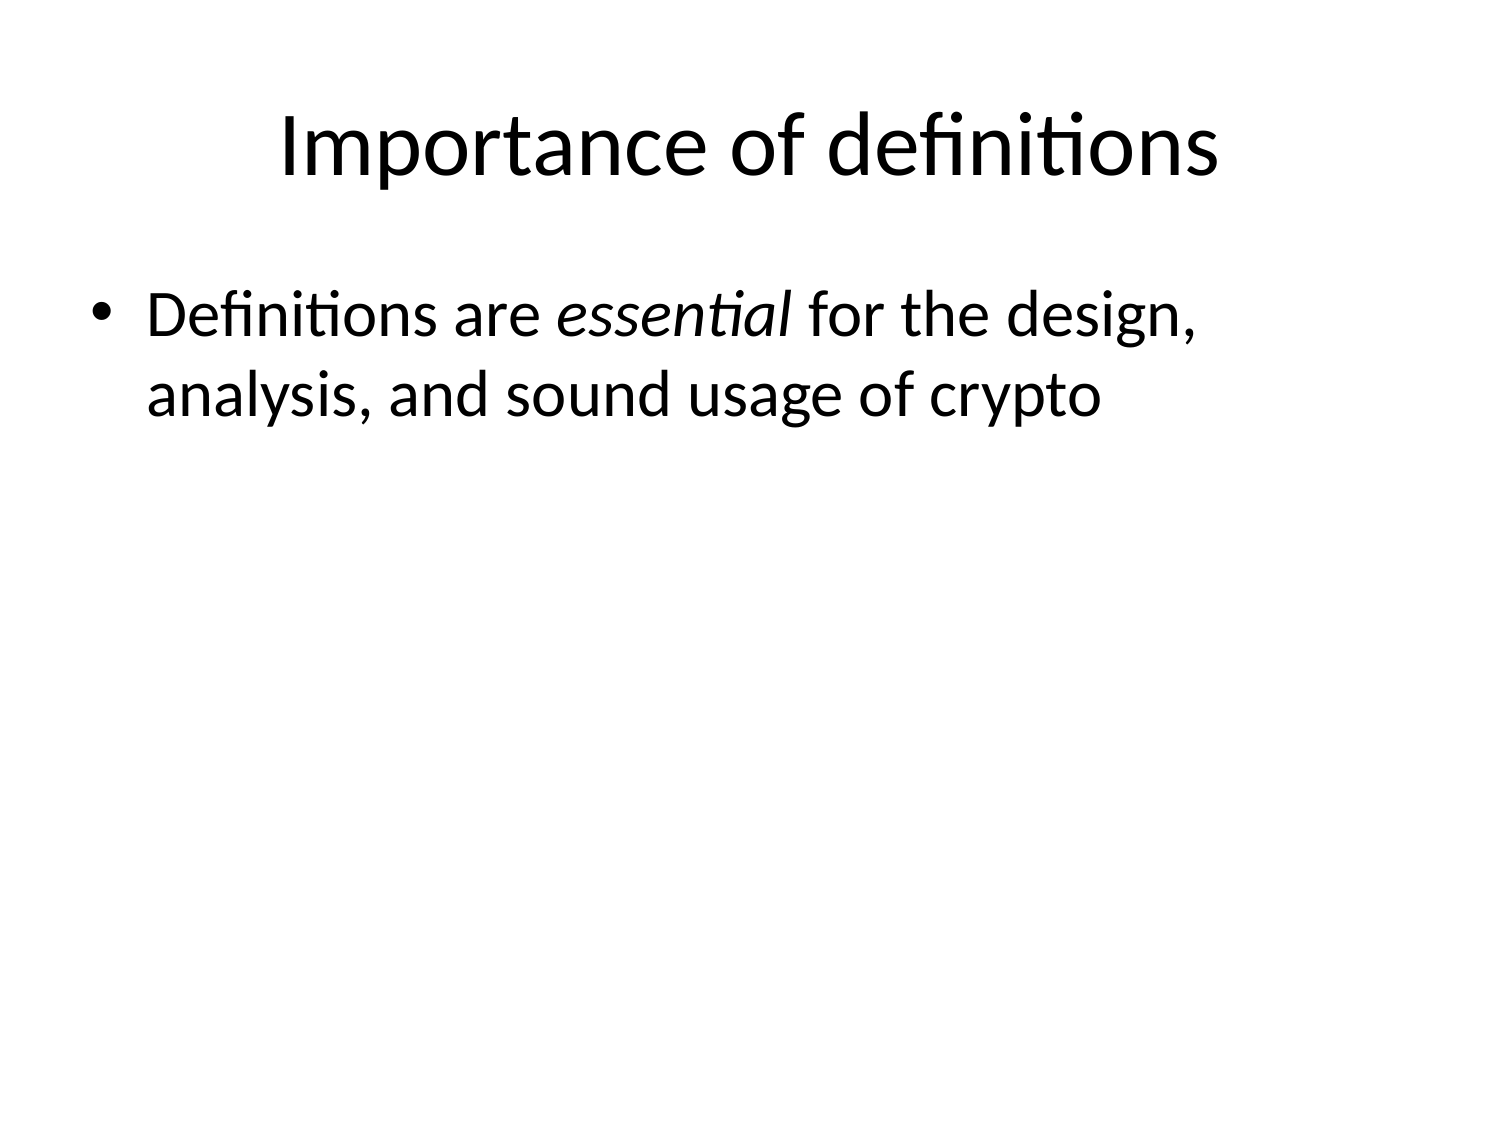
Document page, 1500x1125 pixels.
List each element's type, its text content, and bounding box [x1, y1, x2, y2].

list Definitions are essential for the design, analysis, and sound usage of crypto [75, 262, 1425, 1005]
title Importance of definitions [75, 45, 1425, 233]
